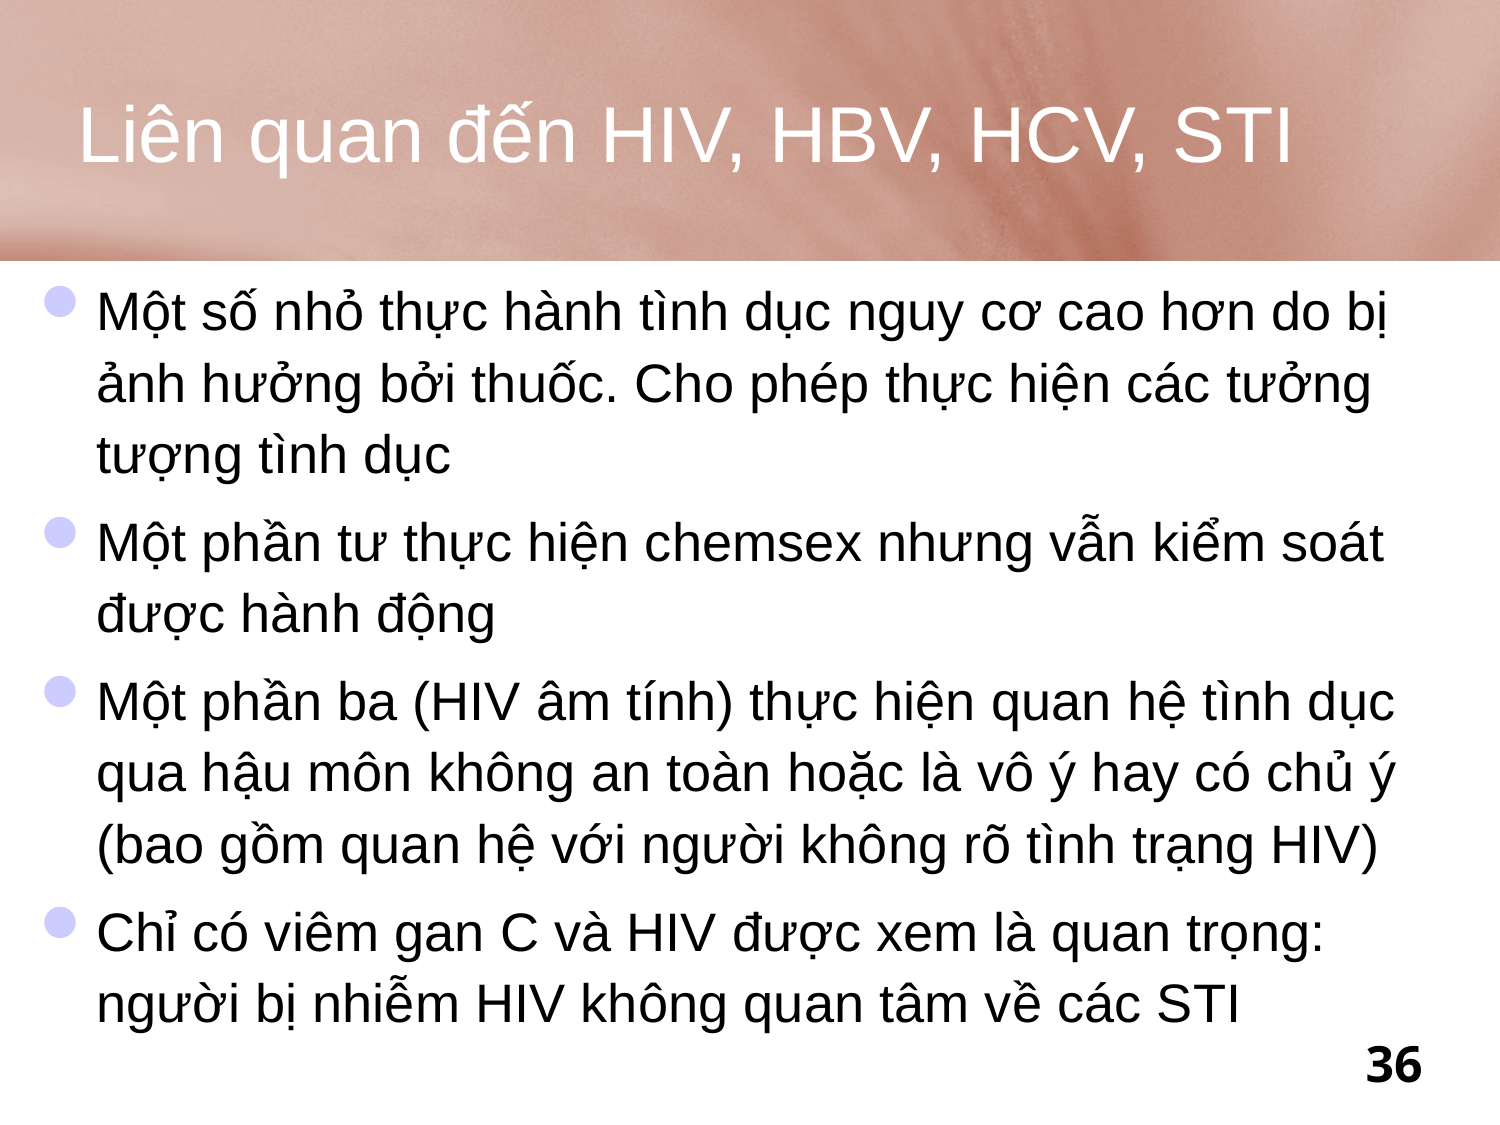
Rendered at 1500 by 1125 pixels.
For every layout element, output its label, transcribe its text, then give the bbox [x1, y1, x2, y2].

list Một số nhỏ thực hành tình dục nguy cơ cao hơn do bị ảnh hưởng bởi thuốc. Cho phép thực hiện các tưởng tượng tình dục Một phần tư thực hiện chemsex nhưng vẫn kiểm soát được hành động Một phần ba (HIV âm tính) thực hiện quan hệ tình dục qua hậu môn không an toàn hoặc là vô ý hay có chủ ý (bao gồm quan hệ với người không rõ tình trạng HIV) Chỉ có viêm gan C và HIV được xem là quan trọng: người bị nhiễm HIV không quan tâm về các STI [24, 262, 1476, 1063]
picture [0, 0, 1500, 261]
slide_number 36 [1087, 1024, 1438, 1101]
title Liên quan đến HIV, HBV, HCV, STI [62, 37, 1413, 226]
